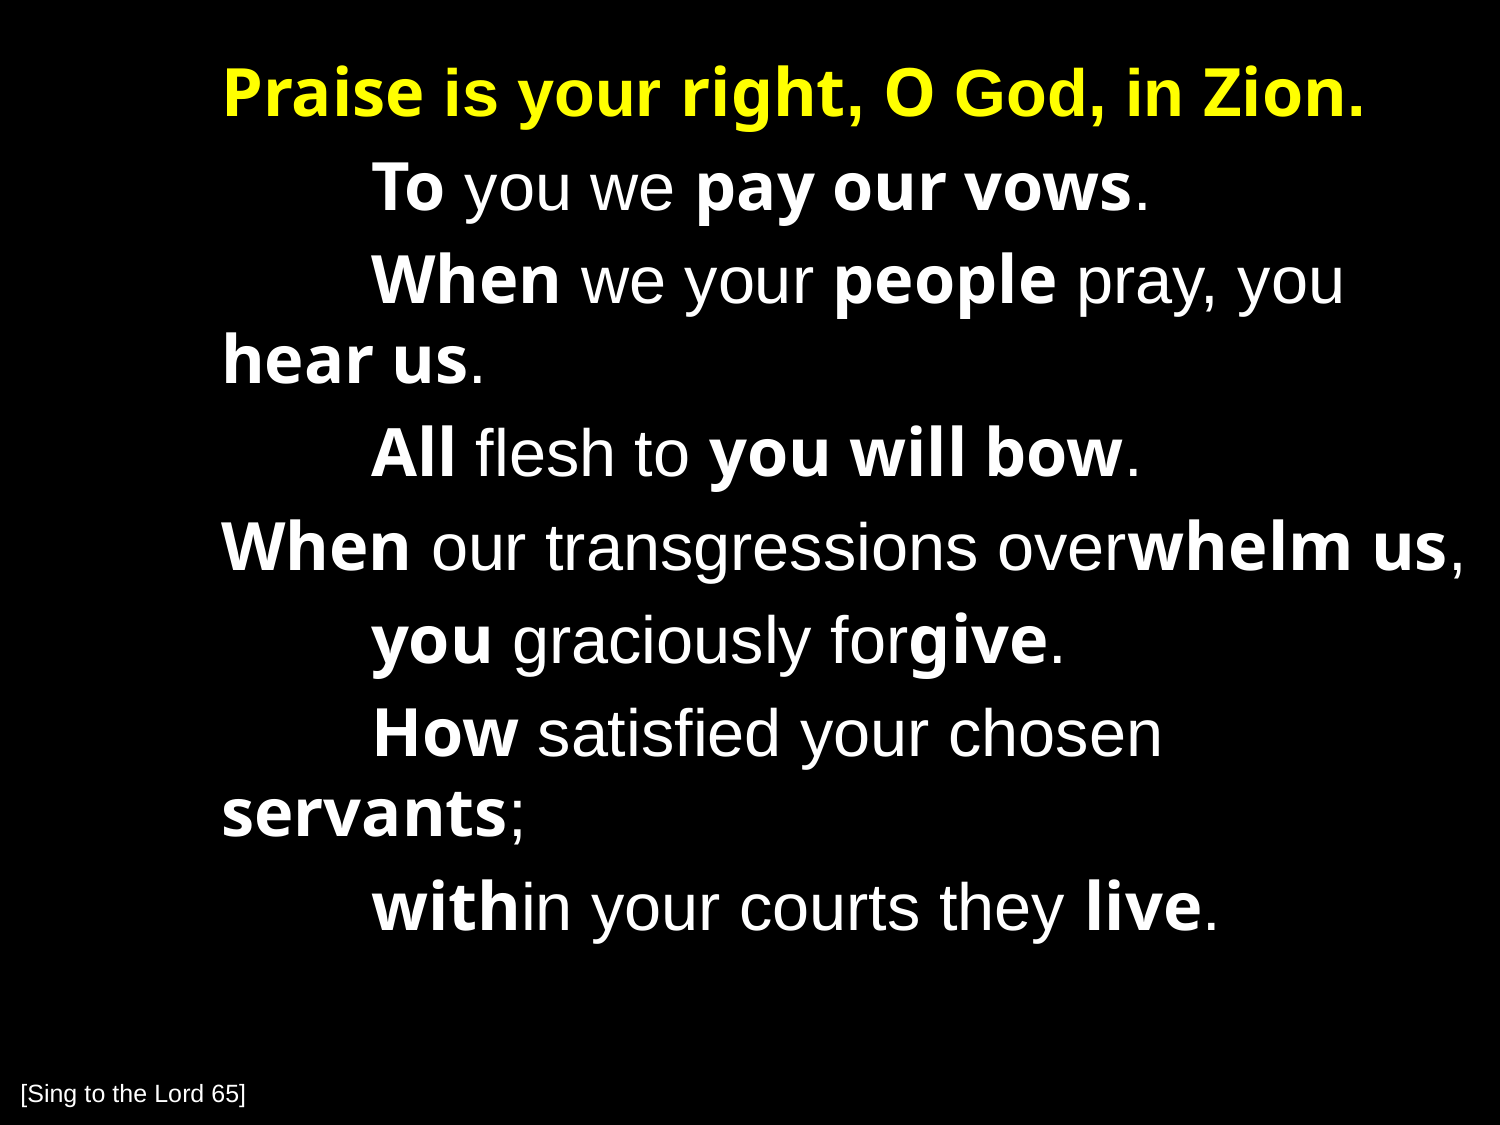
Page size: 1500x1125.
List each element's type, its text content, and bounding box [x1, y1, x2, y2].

list Praise is your right, O God, in Zion. To you we pay our vows. When we your people pray, you hear us. All flesh to you will bow. When our transgressions overwhelm us, you graciously forgive. How satisfied your chosen servants; within your courts they live. [0, 42, 1500, 1047]
text_box [Sing to the Lord 65] [5, 1070, 526, 1115]
